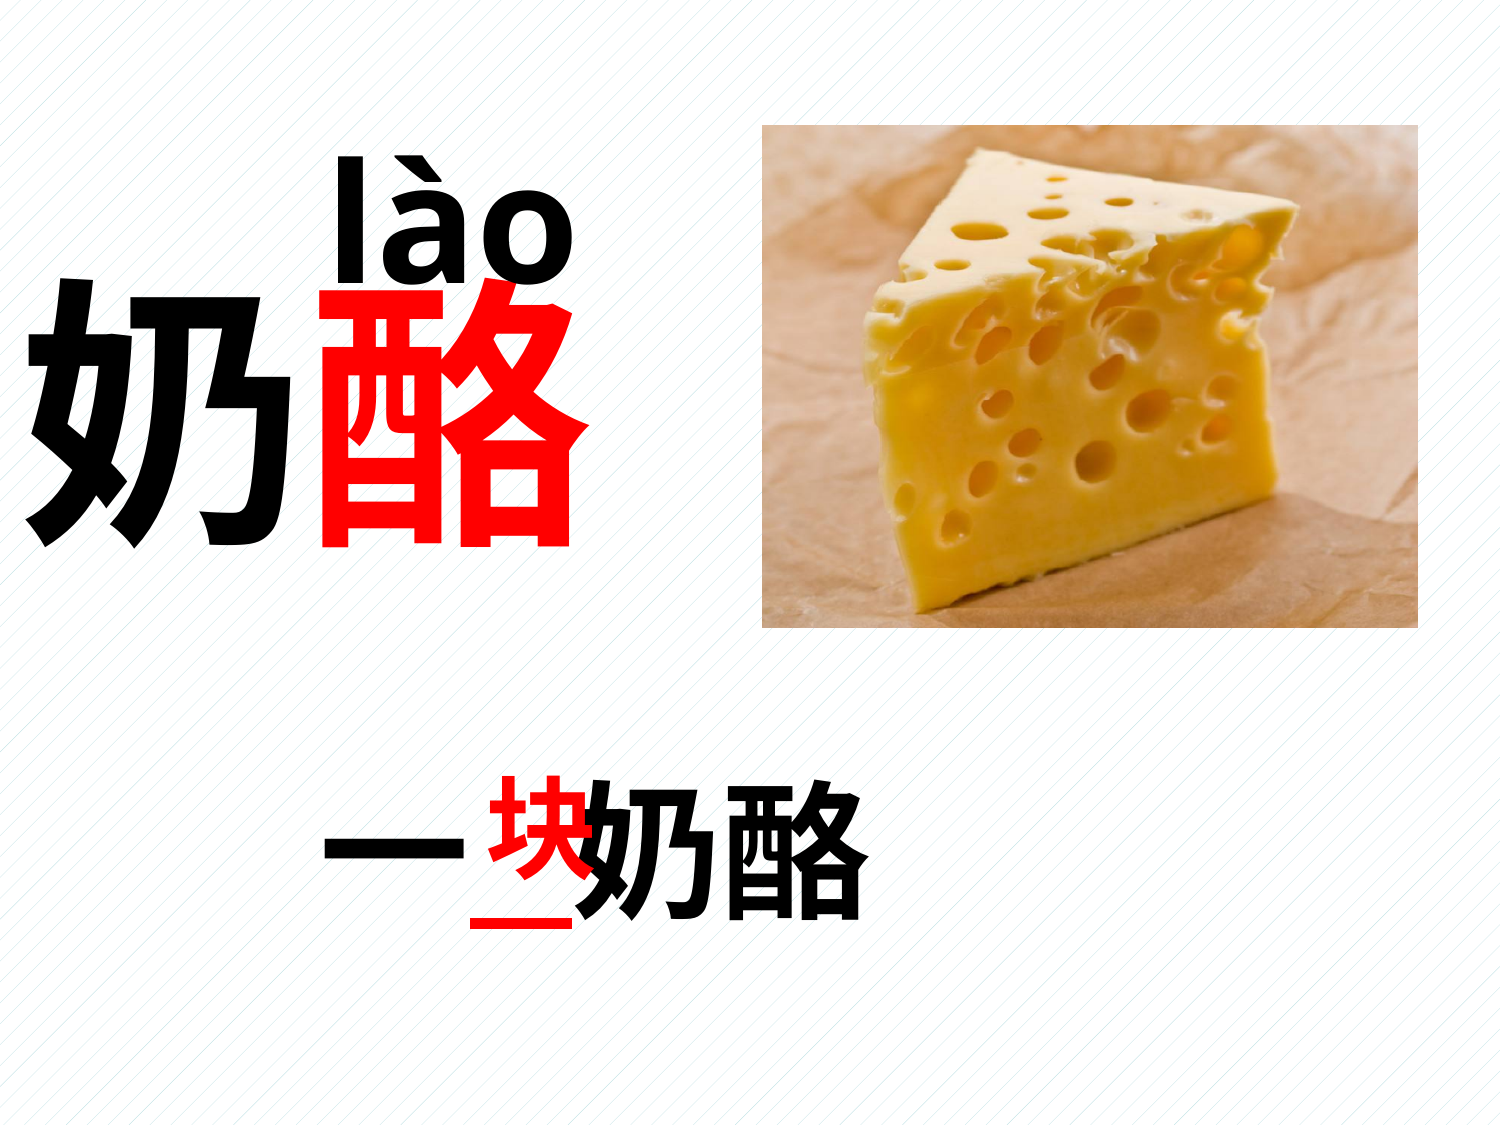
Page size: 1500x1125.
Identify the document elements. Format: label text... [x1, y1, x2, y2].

picture [762, 125, 1418, 628]
text_box lào [10, 109, 595, 324]
text_box 一 奶酪 [305, 750, 887, 945]
text_box 奶酪 [4, 227, 609, 587]
text_box 块 [470, 750, 613, 900]
